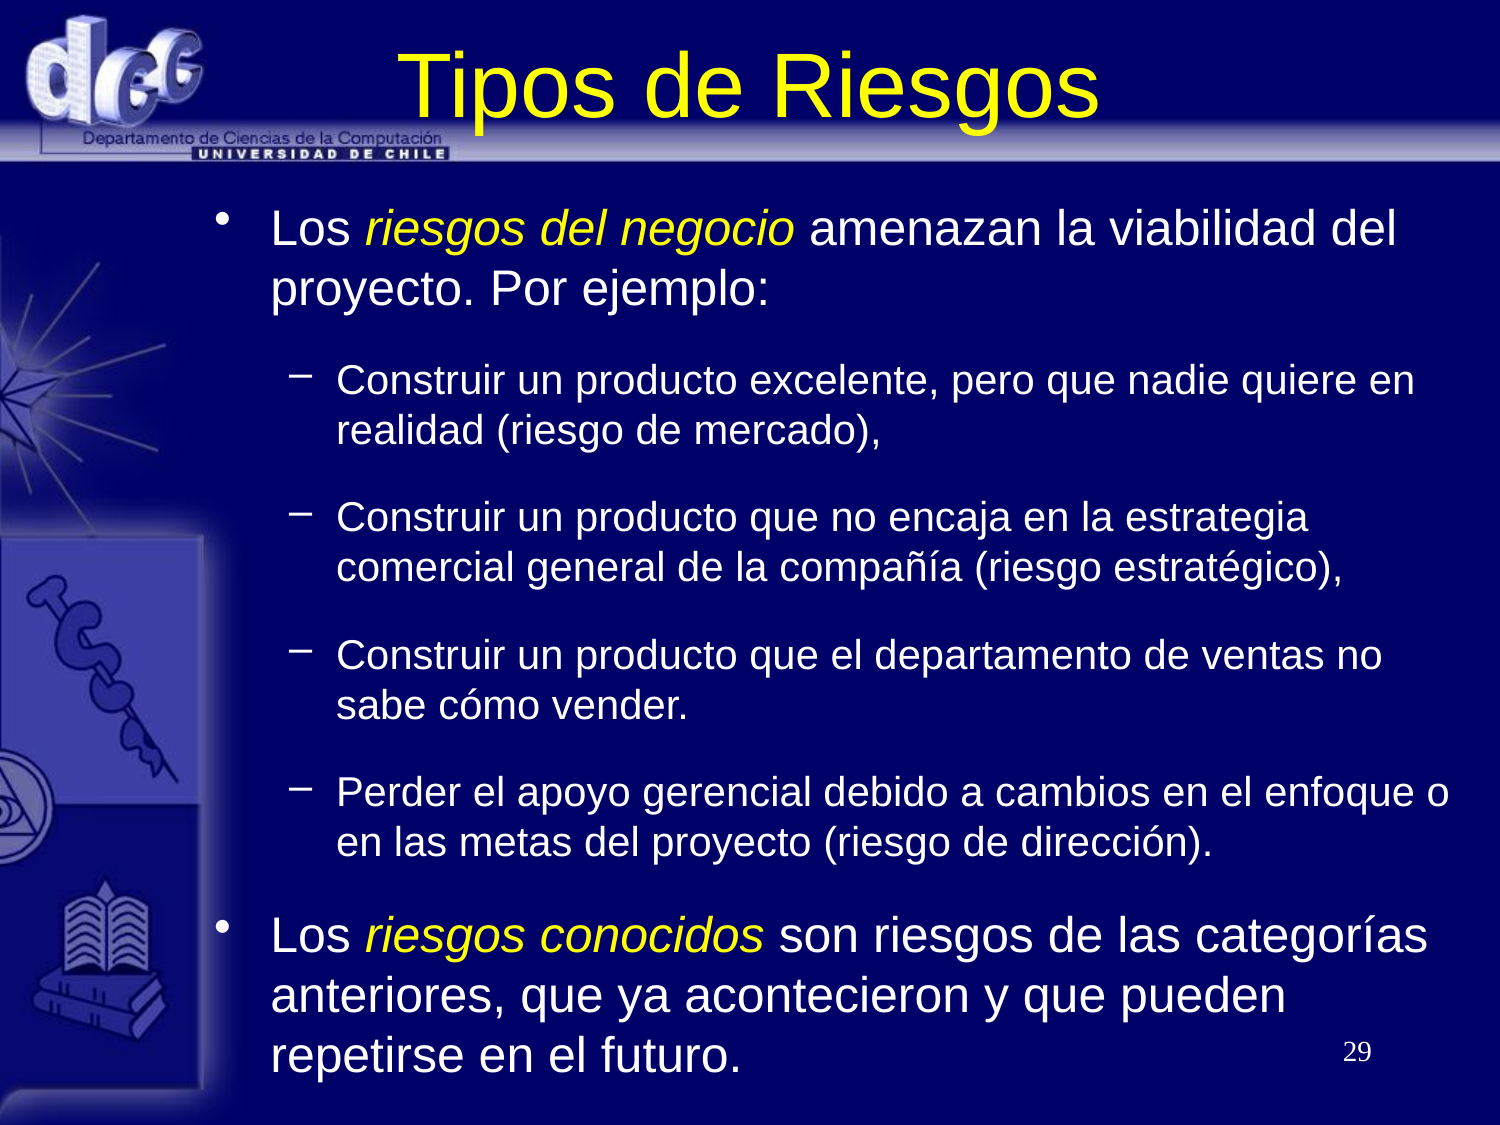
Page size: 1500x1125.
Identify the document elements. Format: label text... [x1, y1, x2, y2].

list Los riesgos del negocio amenazan la viabilidad del proyecto. Por ejemplo: Construir un producto excelente, pero que nadie quiere en realidad (riesgo de mercado), Construir un producto que no encaja en la estrategia comercial general de la compañía (riesgo estratégico), Construir un producto que el departamento de ventas no sabe cómo vender. Perder el apoyo gerencial debido a cambios en el enfoque o en las metas del proyecto (riesgo de dirección). Los riesgos conocidos son riesgos de las categorías anteriores, que ya acontecieron y que pueden repetirse en el futuro. [198, 187, 1500, 1125]
picture [0, 0, 1500, 1125]
slide_number 29 [1074, 1024, 1388, 1101]
title Tipos de Riesgos [112, 0, 1388, 163]
